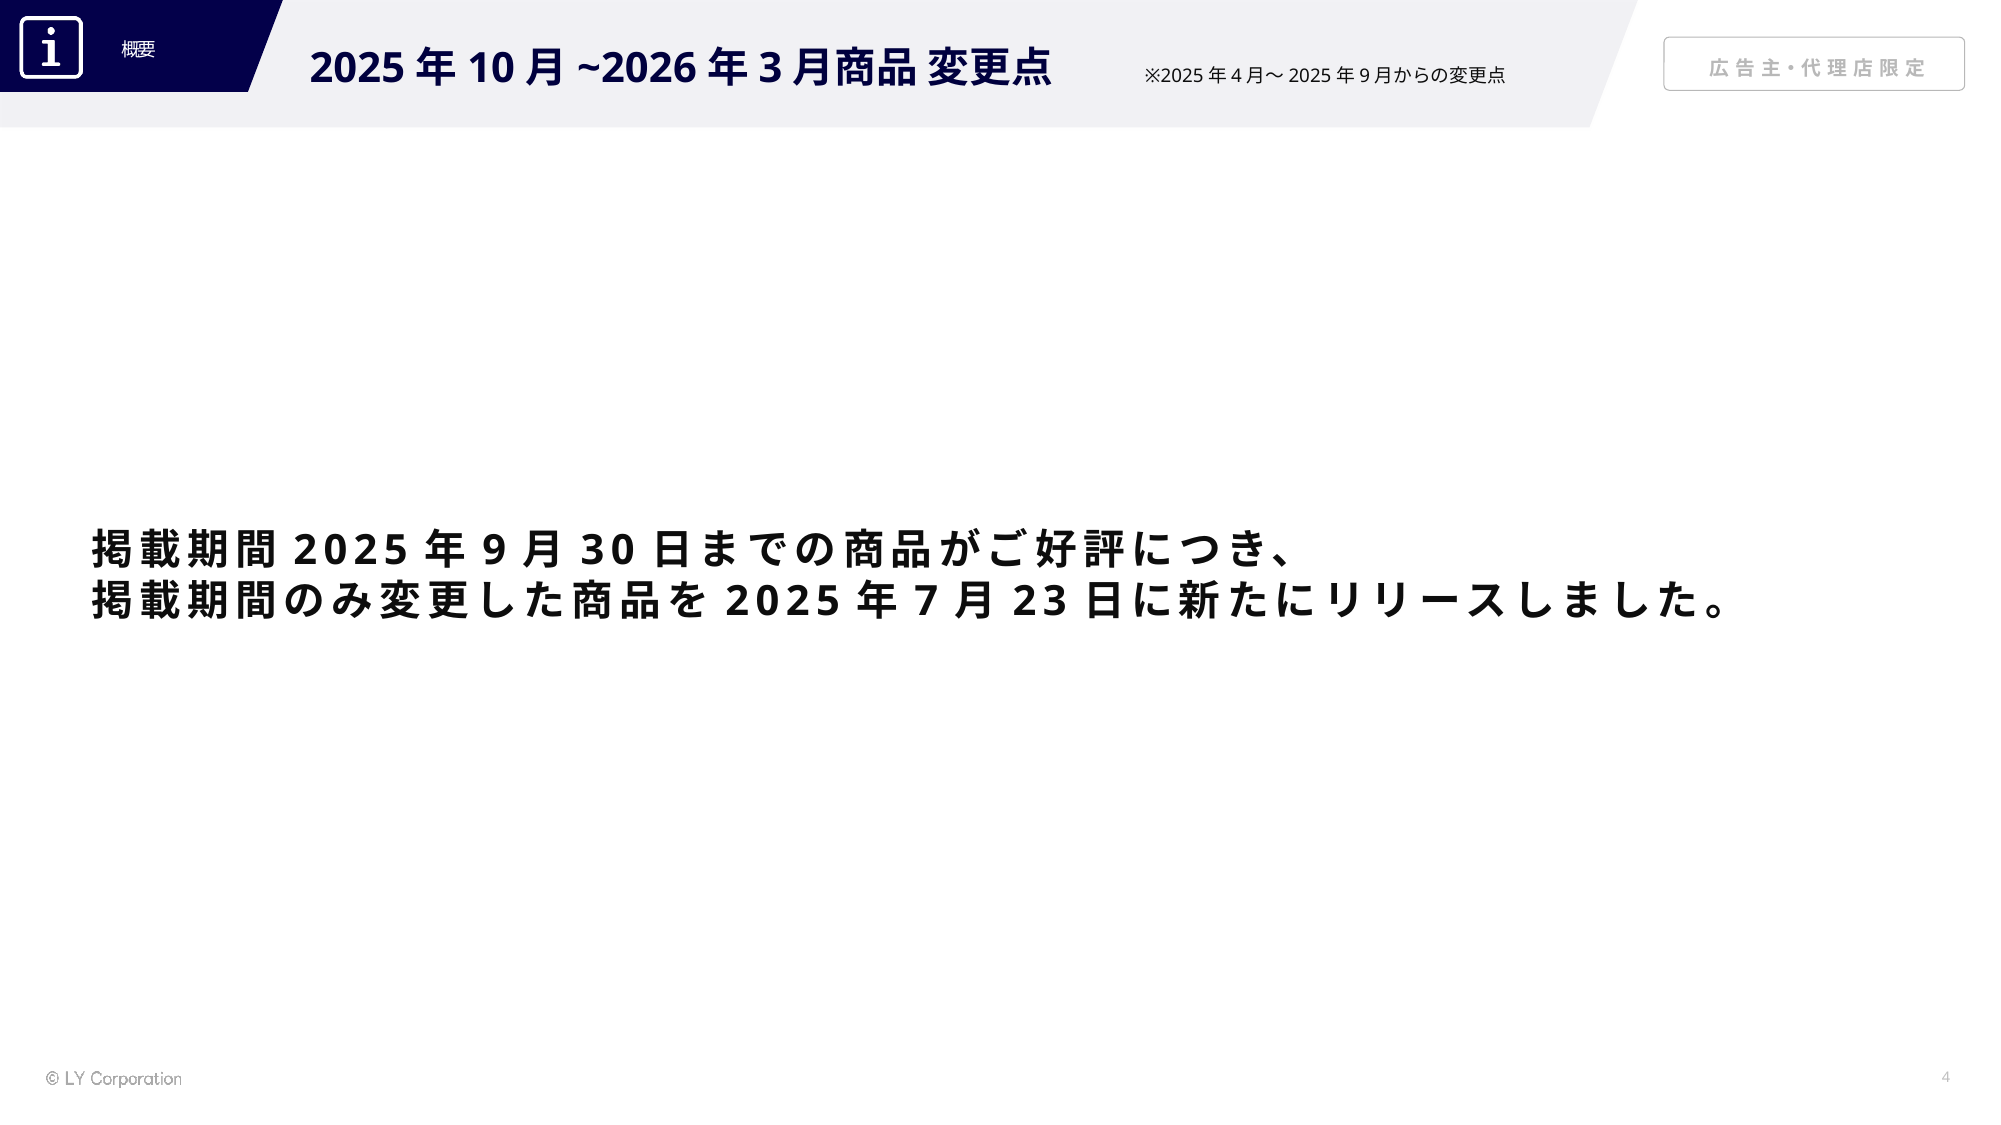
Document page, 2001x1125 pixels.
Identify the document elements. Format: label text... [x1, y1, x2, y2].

picture [9, 5, 92, 87]
text_box 概要 [97, 13, 180, 81]
text_box ※2025年4月～2025年9月からの変更点 [1144, 61, 1506, 86]
picture [46, 1071, 181, 1088]
list 2025年10月~2026年3月商品 変更点 [309, 41, 1645, 97]
text_box 掲載期間2025年9月30日までの商品がご好評につき、 掲載期間のみ変更した商品を2025年7月23日に新たにリリースしました。 [88, 520, 1750, 626]
